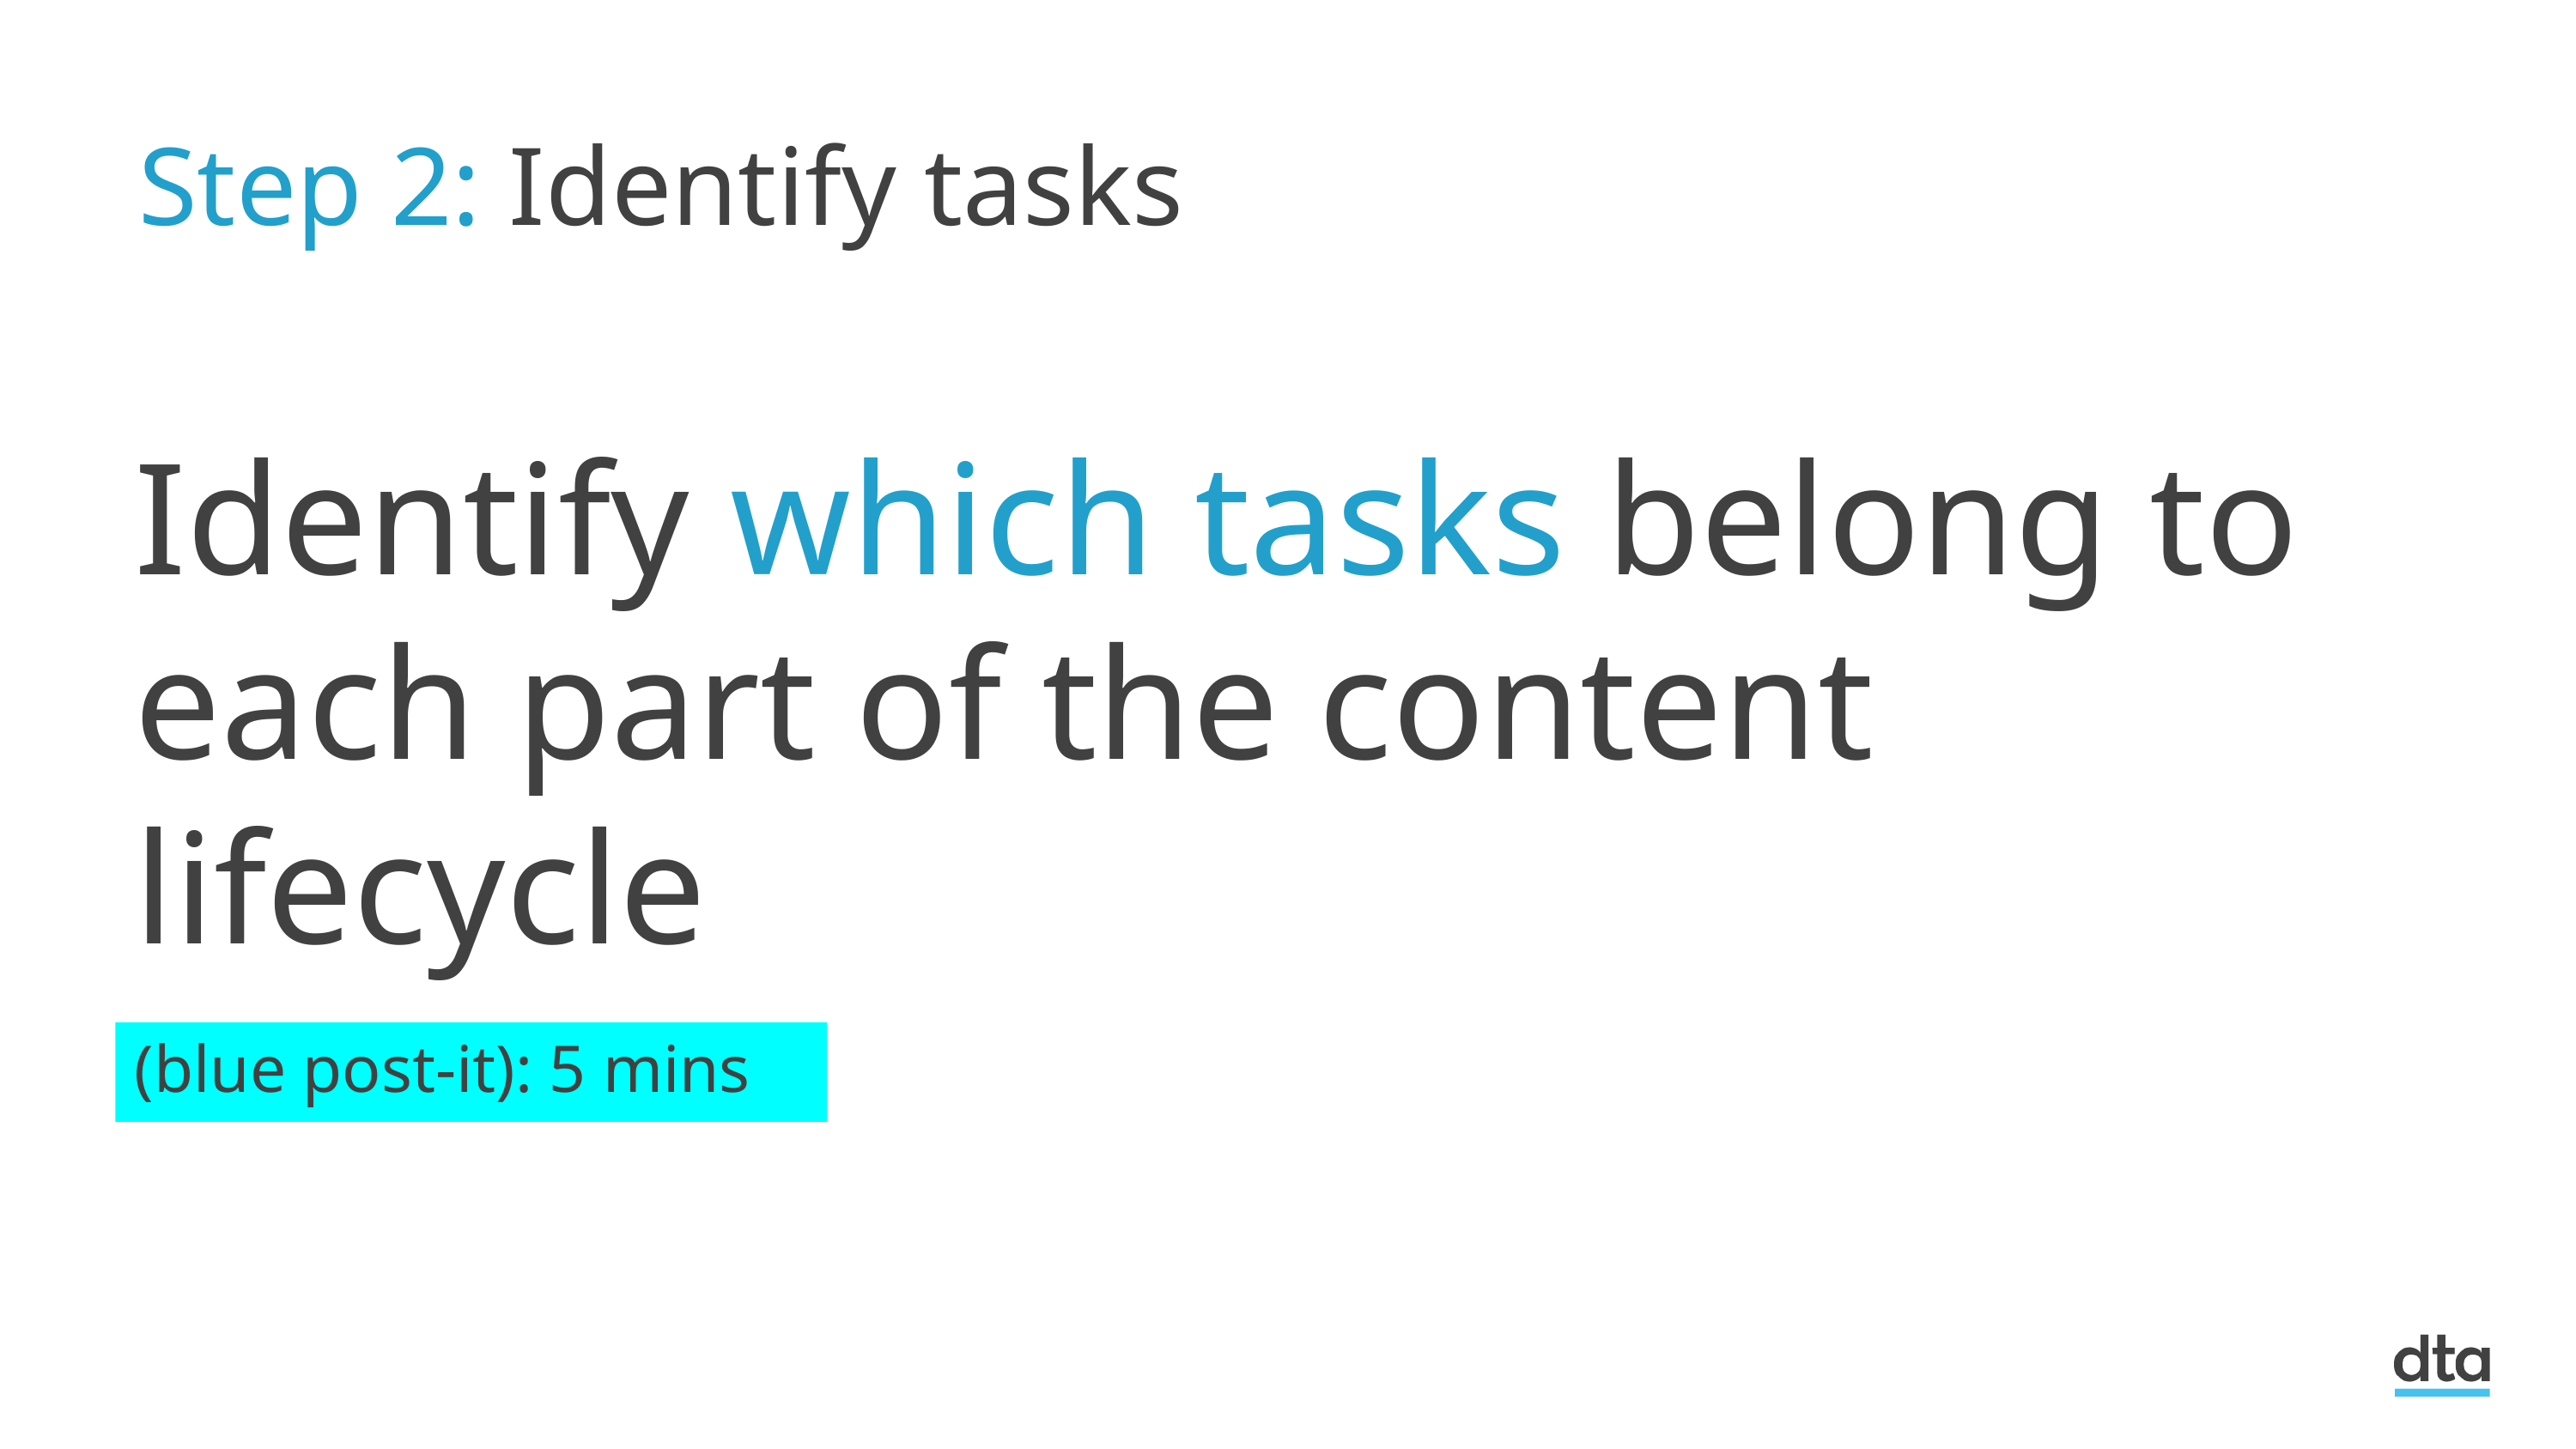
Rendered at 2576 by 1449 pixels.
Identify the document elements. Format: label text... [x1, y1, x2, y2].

picture [2394, 1334, 2490, 1397]
text_box [115, 1022, 828, 1122]
title Identify which tasks belong to each part of the content lifecycle (blue post-it): 5 mins [115, 401, 2402, 1005]
text_box Step 2: Identify tasks [133, 112, 2016, 328]
